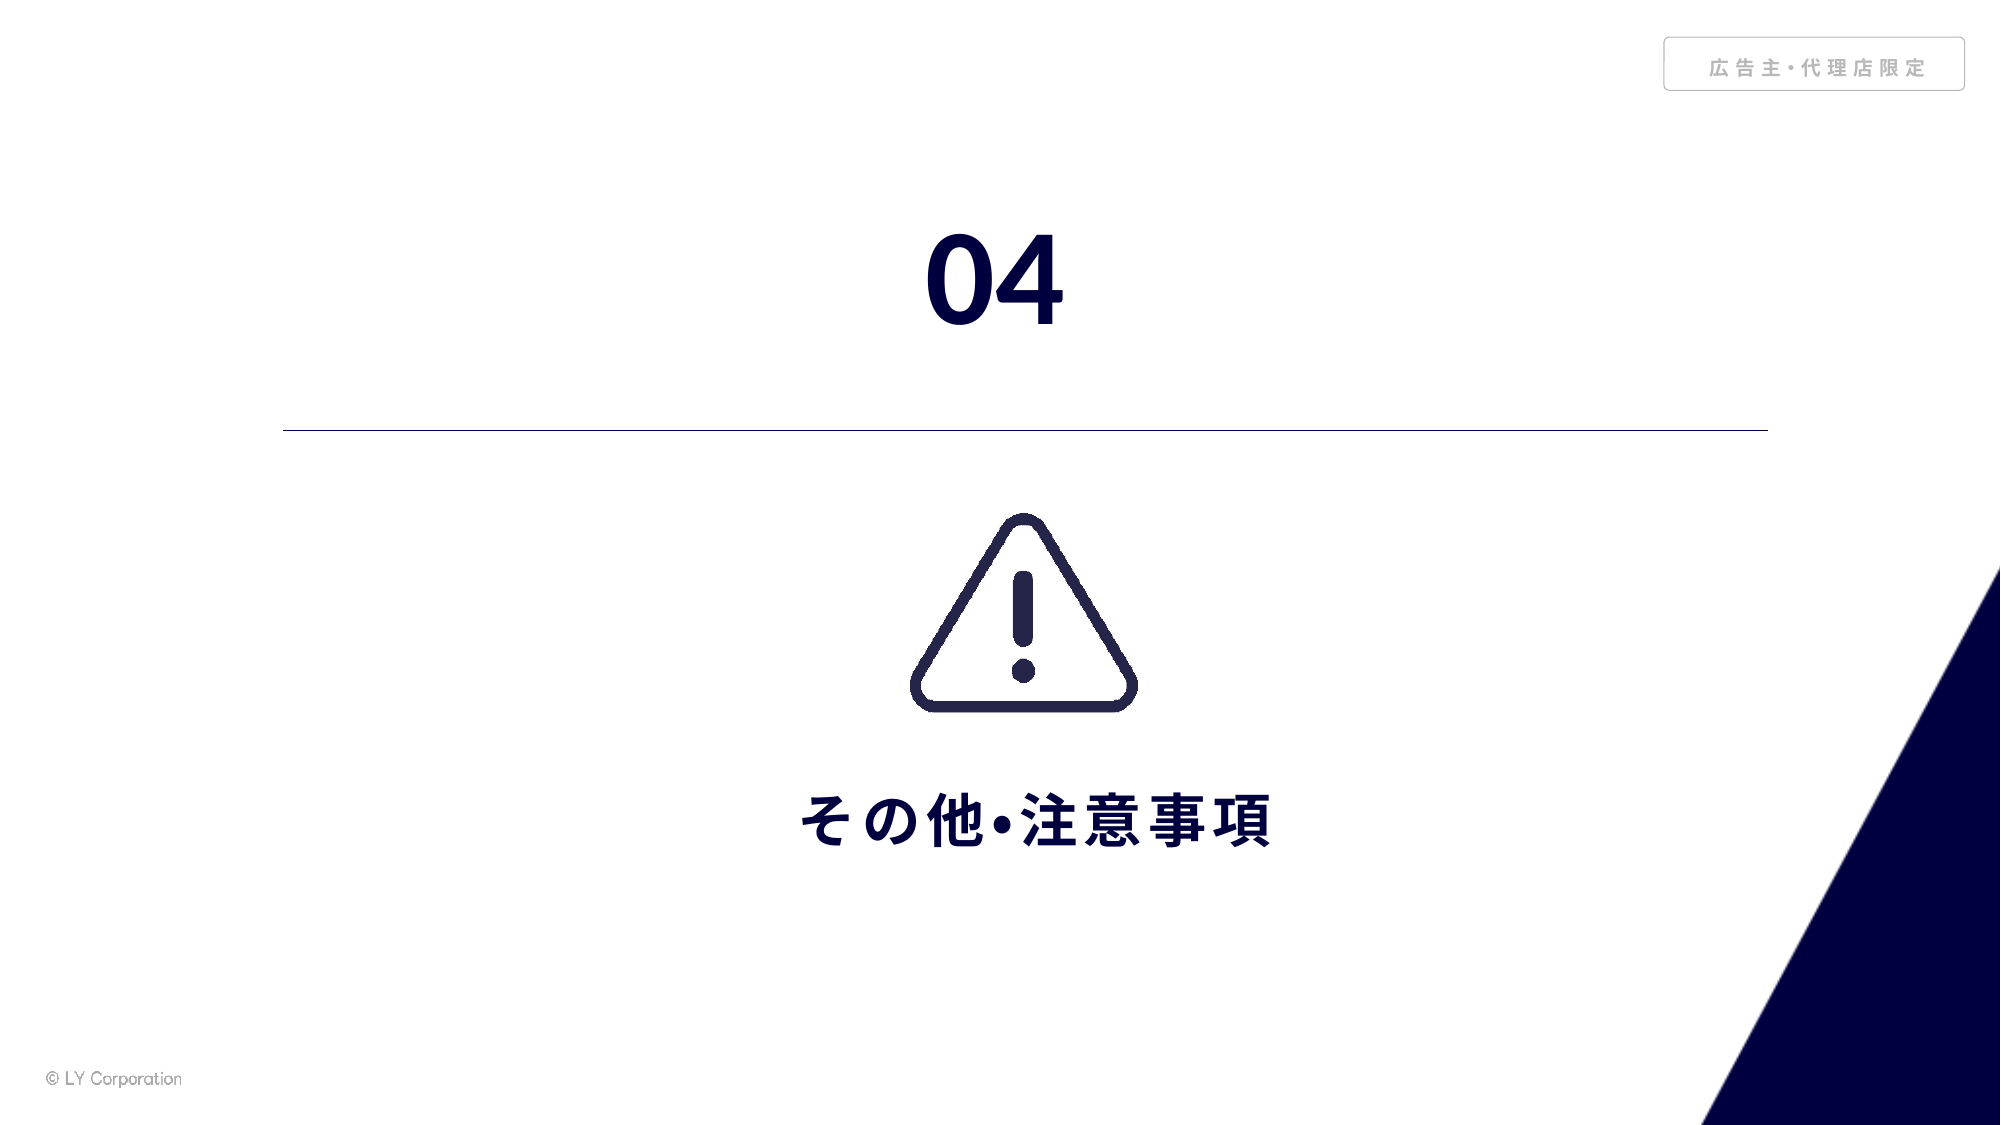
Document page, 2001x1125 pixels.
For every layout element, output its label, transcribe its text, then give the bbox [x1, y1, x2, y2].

picture [46, 1071, 181, 1088]
list 04 [910, 198, 1136, 373]
list その他・注意事項 [547, 785, 1523, 875]
picture [892, 495, 1153, 736]
